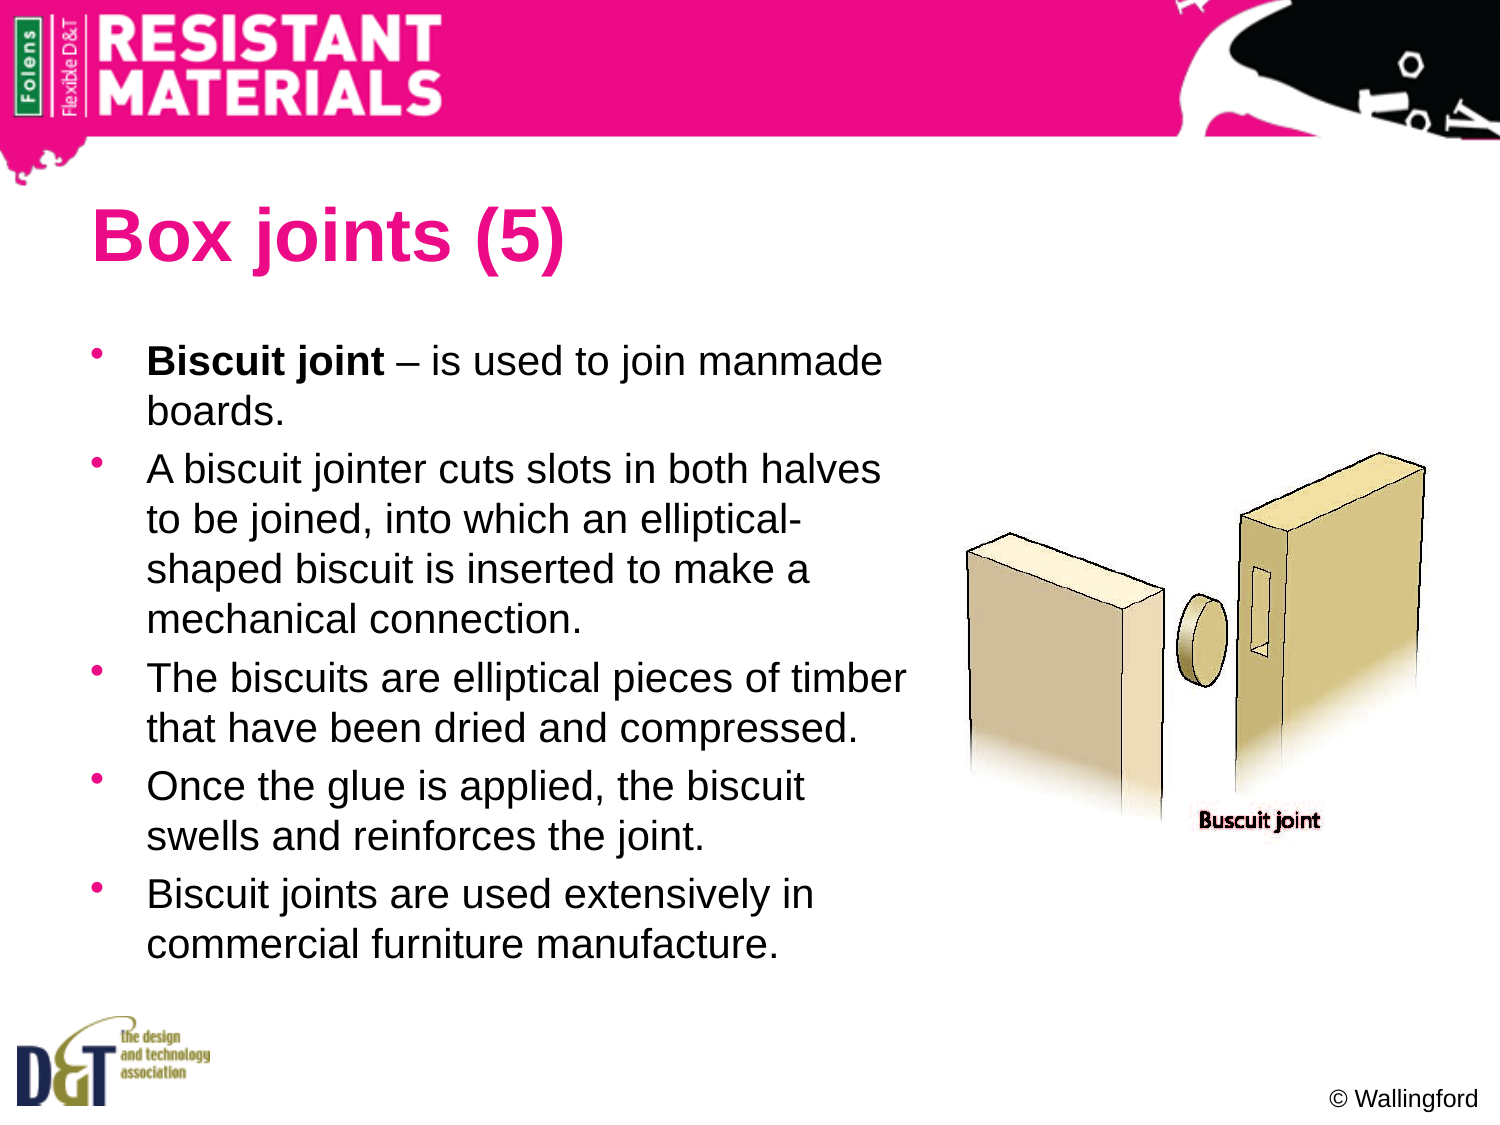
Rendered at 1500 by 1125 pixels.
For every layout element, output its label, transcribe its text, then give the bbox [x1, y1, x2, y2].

title Box joints (5) [76, 160, 1427, 301]
picture [0, 0, 1500, 1125]
list Biscuit joint – is used to join manmade boards. A biscuit jointer cuts slots in both halves to be joined, into which an elliptical-shaped biscuit is inserted to make a mechanical connection. The biscuits are elliptical pieces of timber that have been dried and compressed. Once the glue is applied, the biscuit swells and reinforces the joint. Biscuit joints are used extensively in commercial furniture manufacture. [75, 326, 928, 1005]
text_box © Wallingford [1257, 1074, 1495, 1125]
